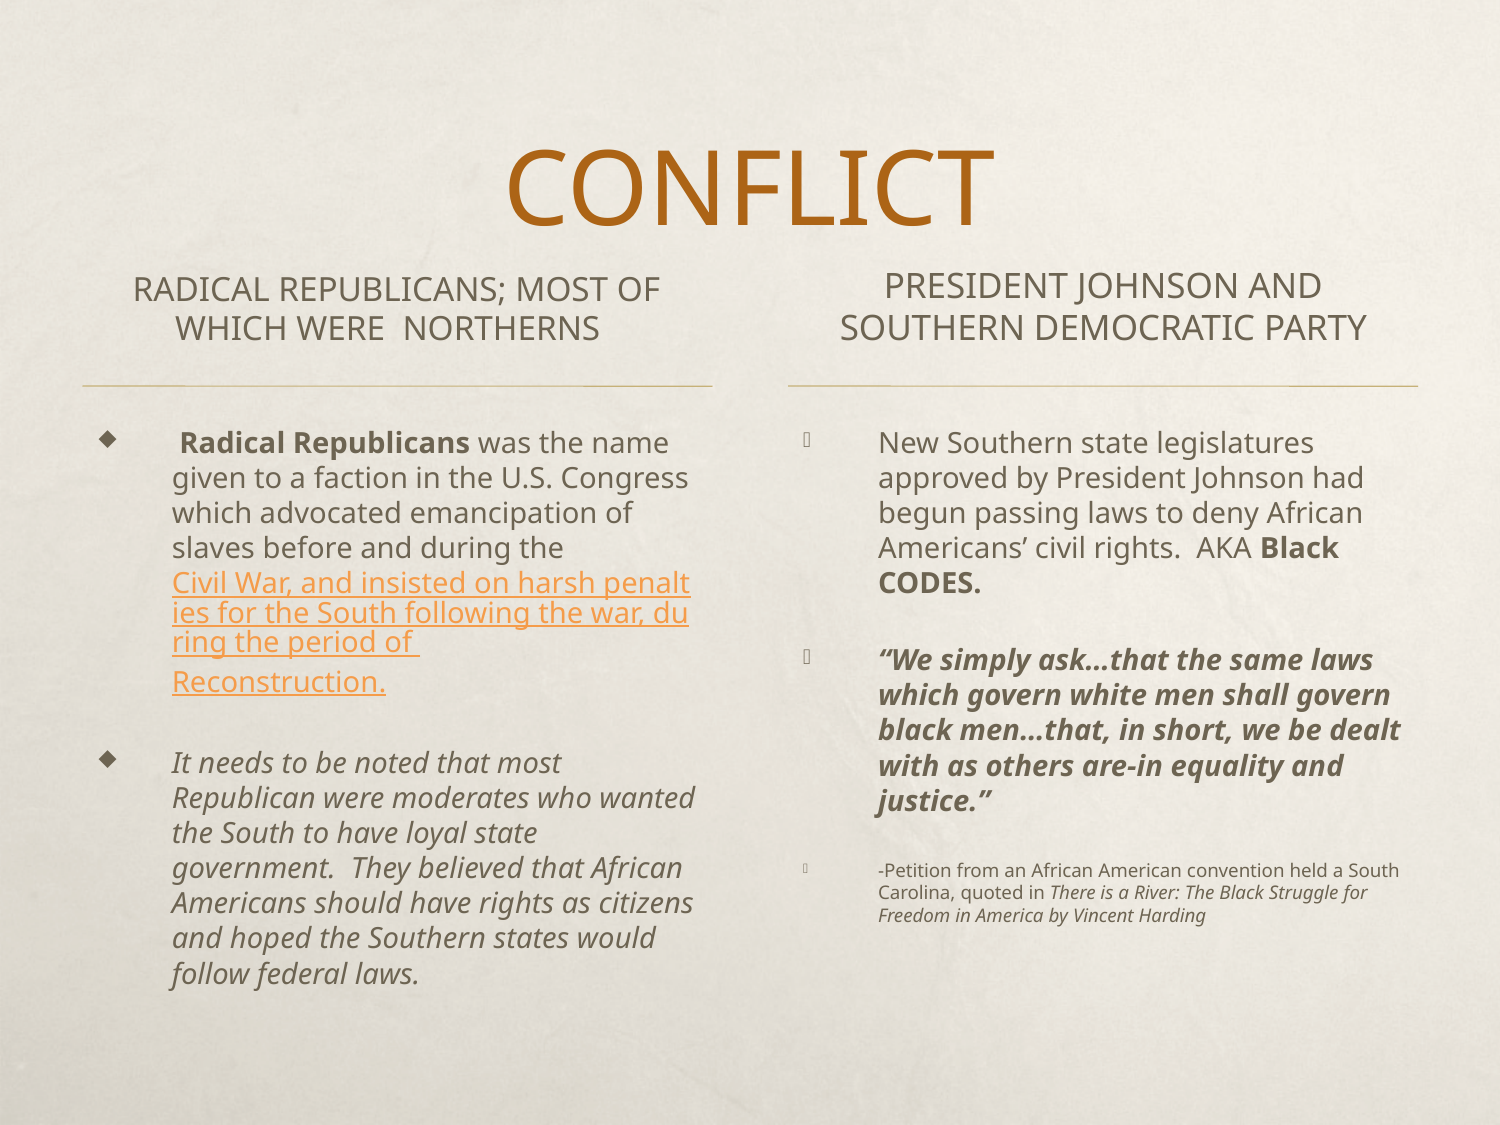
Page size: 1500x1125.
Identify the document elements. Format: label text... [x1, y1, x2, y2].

list New Southern state legislatures approved by President Johnson had begun passing laws to deny African Americans’ civil rights. AKA Black CODES. “We simply ask…that the same laws which govern white men shall govern black men…that, in short, we be dealt with as others are-in equality and justice.” -Petition from an African American convention held a South Carolina, quoted in There is a River: The Black Struggle for Freedom in America by Vincent Harding [788, 416, 1419, 1005]
list PRESIDENT JOHNSON AND SOUTHERN DEMOCRATIC PARTY [788, 254, 1419, 356]
title CONFLICT [81, 15, 1419, 254]
list Radical Republicans was the name given to a faction in the U.S. Congress which advocated emancipation of slaves before and during the Civil War, and insisted on harsh penalties for the South following the war, during the period of Reconstruction. It needs to be noted that most Republican were moderates who wanted the South to have loyal state government. They believed that African Americans should have rights as citizens and hoped the Southern states would follow federal laws. [81, 416, 712, 1005]
list RADICAL REPUBLICANS; MOST OF WHICH WERE NORTHERNS [81, 253, 712, 356]
